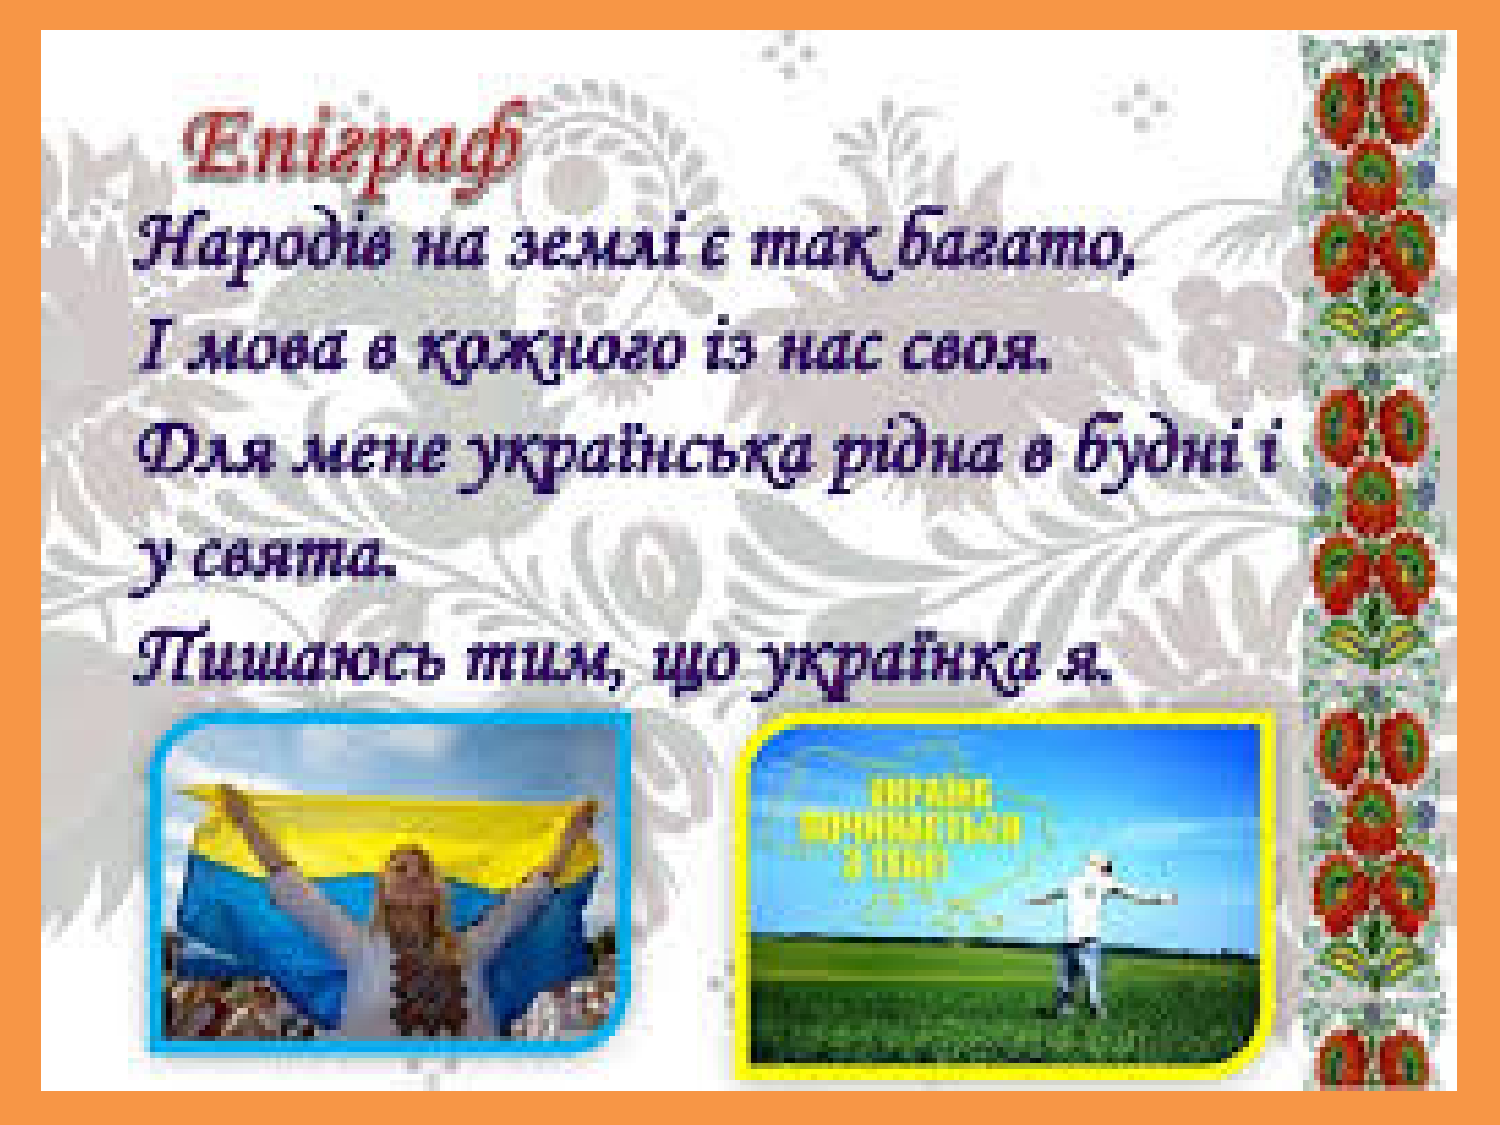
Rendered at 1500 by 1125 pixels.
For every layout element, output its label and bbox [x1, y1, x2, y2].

list [40, 30, 1457, 1092]
